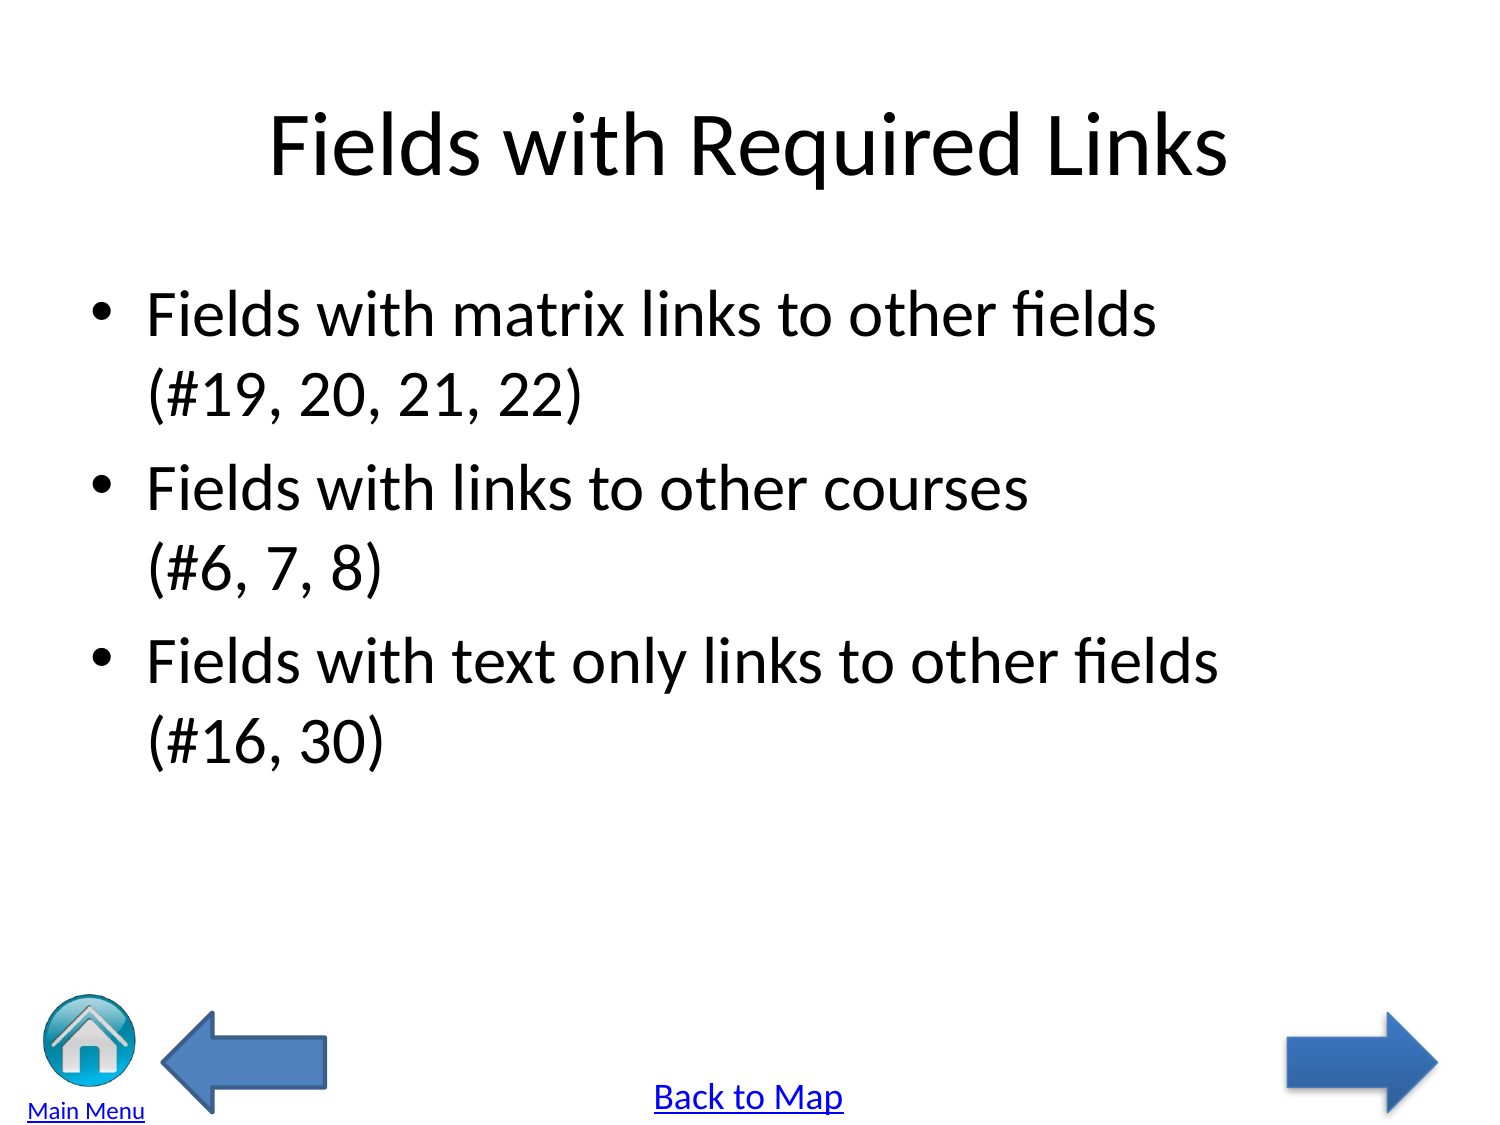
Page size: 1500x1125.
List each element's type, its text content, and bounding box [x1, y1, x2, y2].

picture [37, 987, 141, 1091]
title Fields with Required Links [75, 45, 1425, 233]
list Fields with matrix links to other fields (#19, 20, 21, 22) Fields with links to other courses (#6, 7, 8) Fields with text only links to other fields (#16, 30) [75, 262, 1425, 1005]
text_box Back to Map [638, 1064, 859, 1125]
